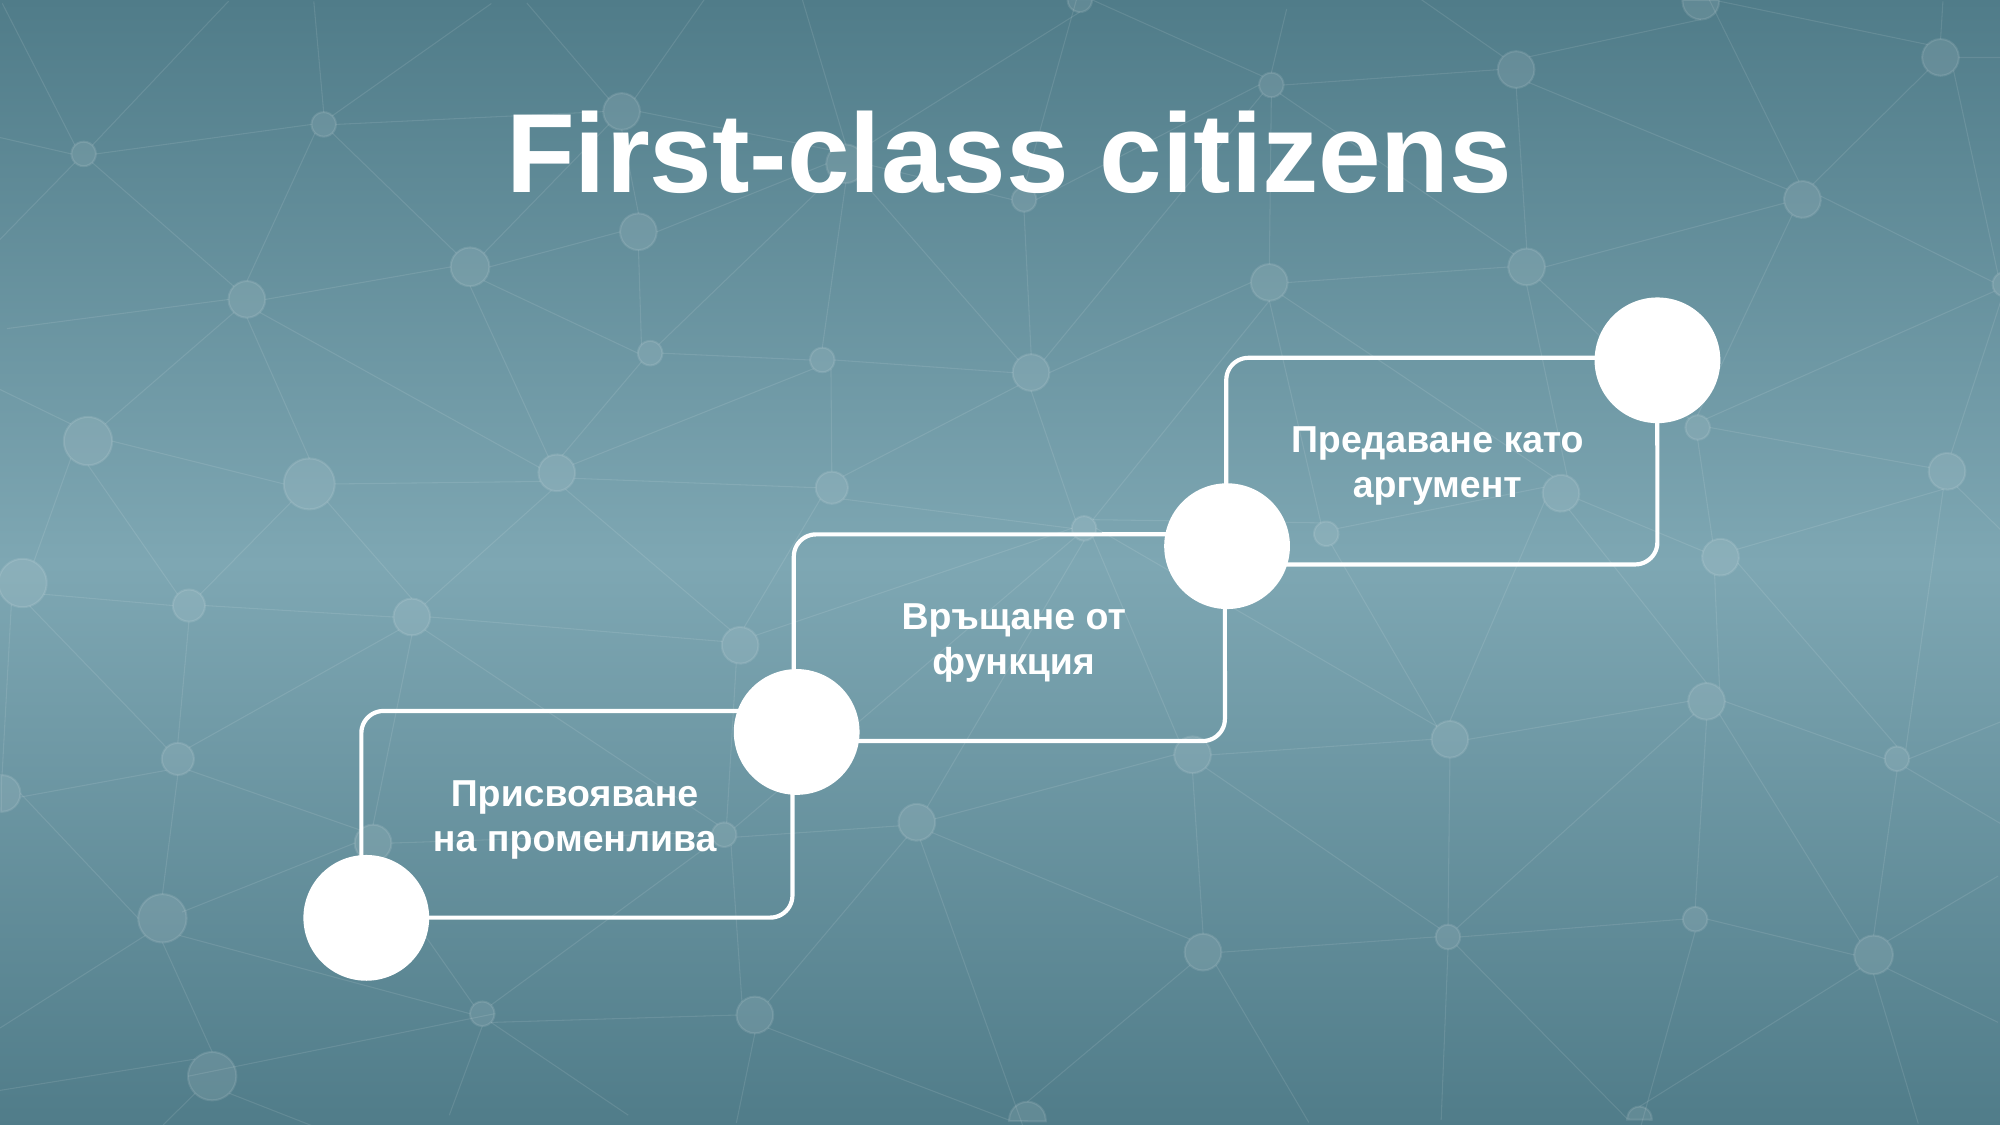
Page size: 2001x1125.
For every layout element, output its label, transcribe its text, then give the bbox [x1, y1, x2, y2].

text_box [360, 709, 794, 919]
text_box [734, 670, 859, 794]
text_box [1225, 356, 1659, 566]
text_box [1165, 484, 1289, 609]
text_box [304, 856, 429, 980]
text_box Предаване като аргумент [1270, 408, 1605, 513]
text_box [1595, 298, 1720, 423]
text_box Връщане от функция [870, 584, 1149, 690]
text_box [792, 533, 1226, 743]
text_box Присвояване на променлива [413, 761, 736, 866]
list First-class citizens [60, 96, 1959, 216]
